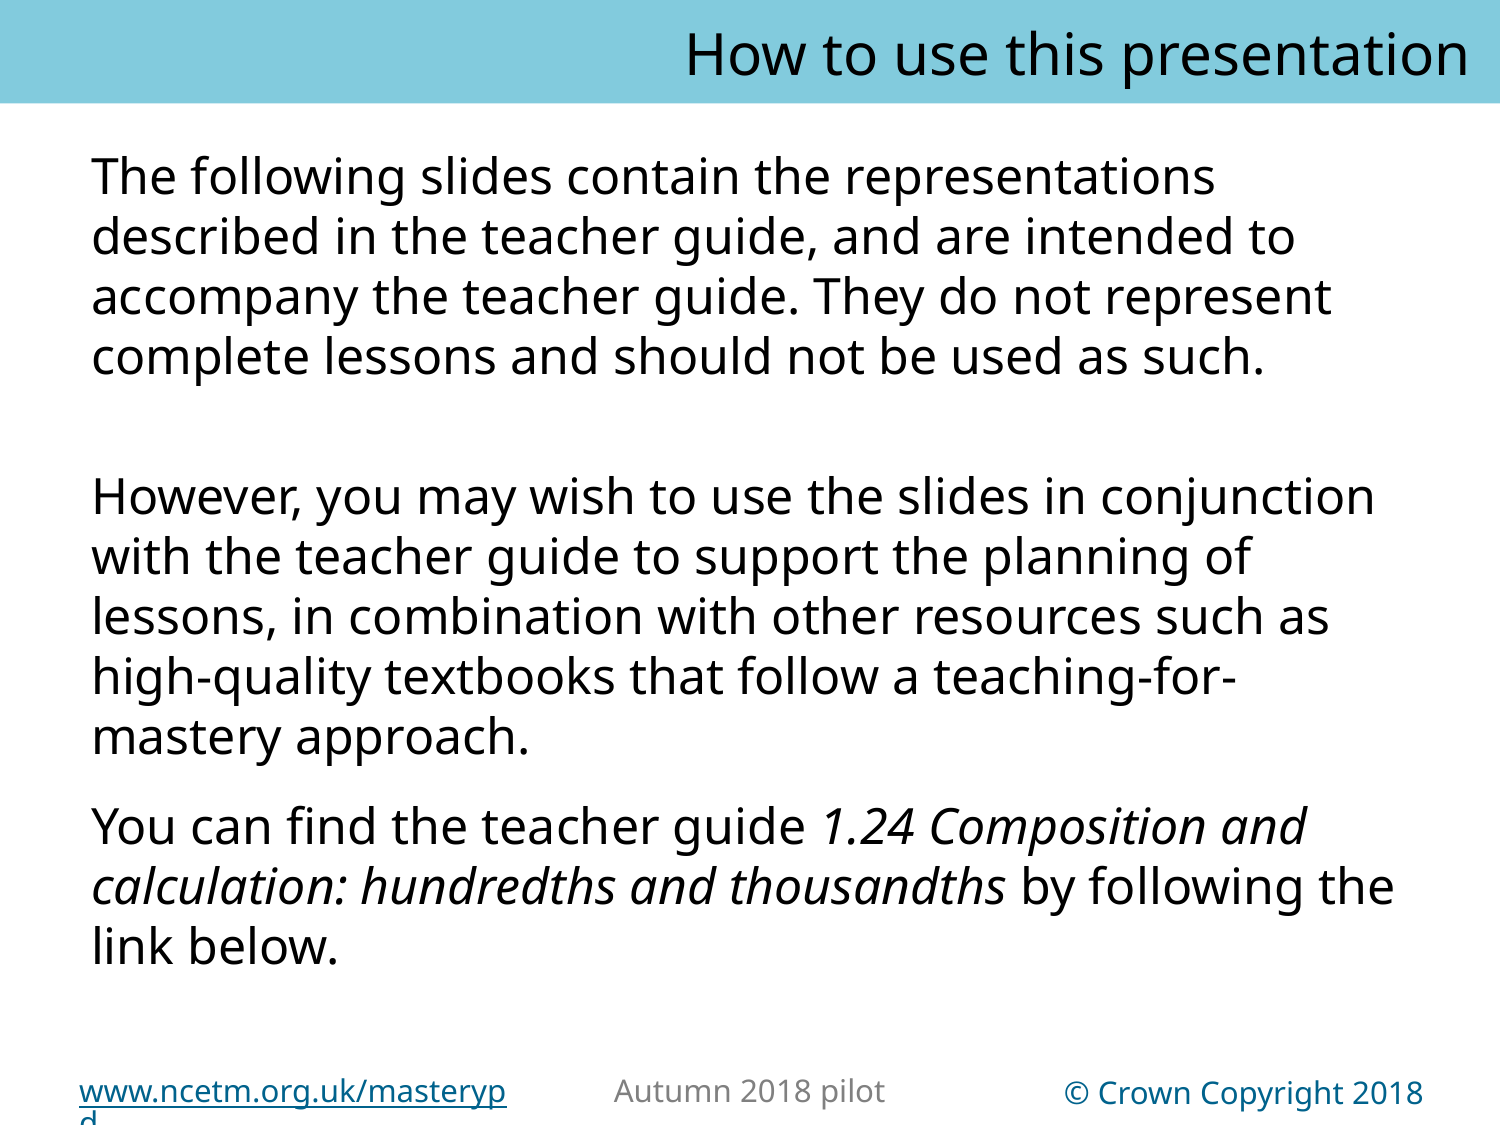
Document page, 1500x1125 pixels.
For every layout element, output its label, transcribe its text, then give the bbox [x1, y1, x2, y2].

list How to use this presentation [0, 0, 1500, 104]
list You can find the teacher guide 1.24 Composition and calculation: hundredths and thousandths by following the link below. [76, 786, 1424, 972]
